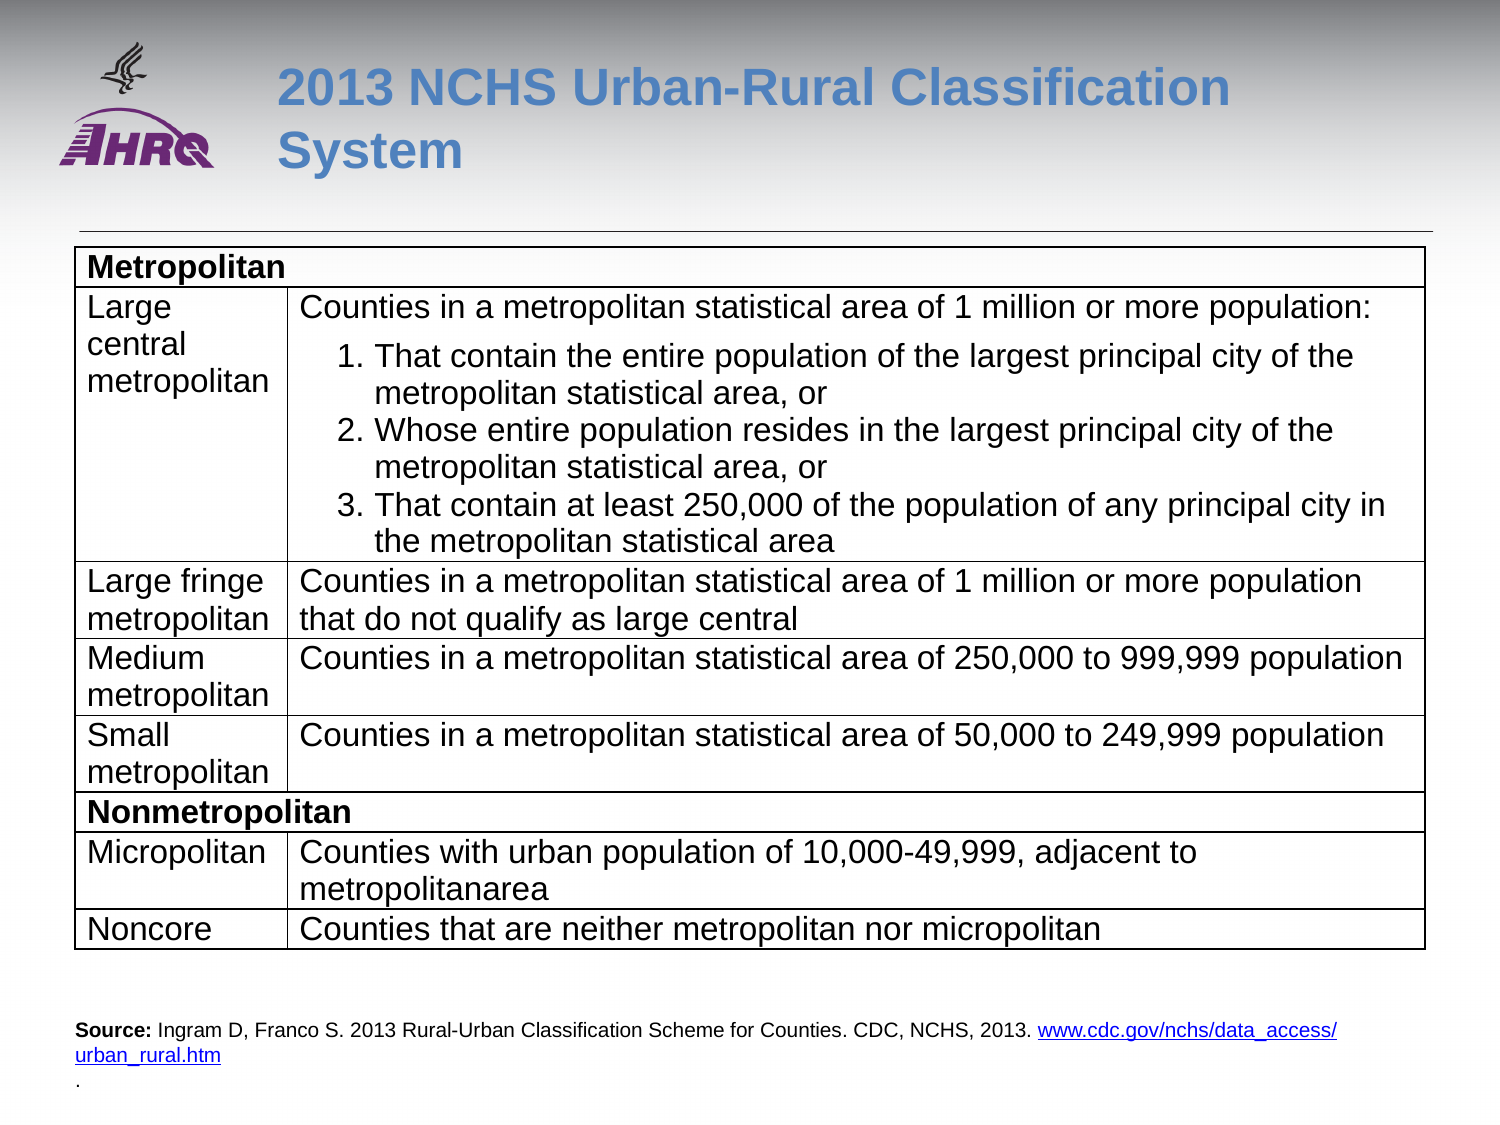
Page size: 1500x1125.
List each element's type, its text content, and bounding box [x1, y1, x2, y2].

table_cell Counties with urban population of 10,000-49,999, adjacent to metropolitanarea [288, 833, 1424, 908]
table_cell Micropolitan [76, 833, 287, 908]
picture [0, 0, 1500, 1125]
table_cell Counties in a metropolitan statistical area of 50,000 to 249,999 population [288, 716, 1424, 791]
table_cell Small metropolitan [76, 716, 287, 791]
table_cell Counties in a metropolitan statistical area of 1 million or more population: That contain the entire population of the largest principal city of the metropolitan statistical area, or Whose entire population resides in the largest principal city of the metropolitan statistical area, or That contain at least 250,000 of the population of any principal city in the metropolitan statistical area [288, 288, 1424, 561]
table_cell Counties in a metropolitan statistical area of 250,000 to 999,999 population [288, 639, 1424, 715]
table_cell Large central metropolitan [76, 288, 287, 561]
table_cell Noncore [76, 910, 287, 948]
title 2013 NCHS Urban-Rural Classification System [262, 45, 1425, 188]
table_header Metropolitan [76, 248, 1424, 286]
text_box Source: Ingram D, Franco S. 2013 Rural-Urban Classification Scheme for Counties. CDC, NCHS, 2013. www.cdc.gov/nchs/data_access/ urban_rural.htm . [74, 996, 1425, 1092]
table_cell Counties that are neither metropolitan nor micropolitan [288, 910, 1424, 948]
table_cell Large fringe metropolitan [76, 562, 287, 638]
table_cell Nonmetropolitan [76, 793, 1424, 831]
table_cell Counties in a metropolitan statistical area of 1 million or more population that do not qualify as large central [288, 562, 1424, 638]
table_cell Medium metropolitan [76, 639, 287, 715]
